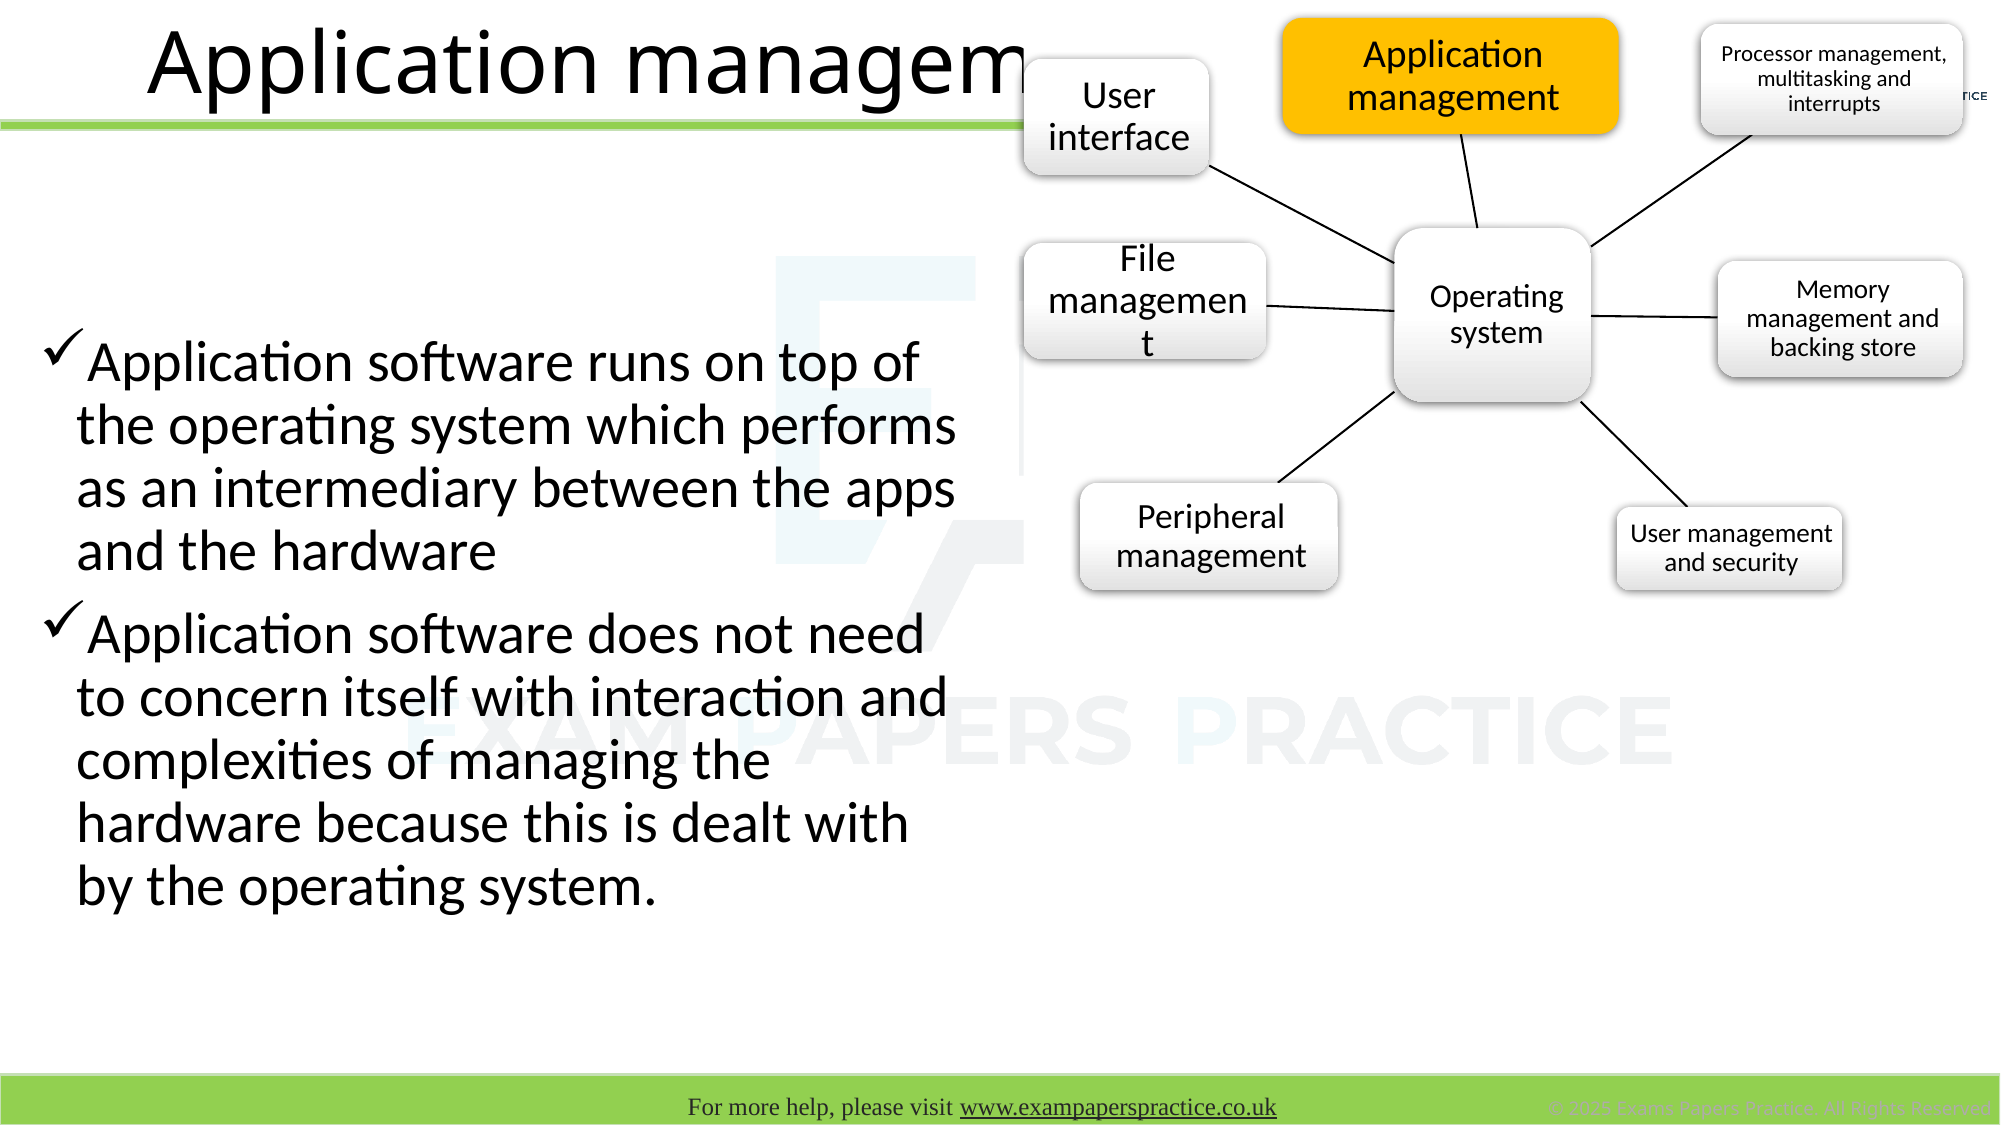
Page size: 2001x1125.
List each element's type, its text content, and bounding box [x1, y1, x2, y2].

title Application management [132, 11, 1023, 121]
list Application software runs on top of the operating system which performs as an intermediary between the apps and the hardware Application software does not need to concern itself with interaction and complexities of managing the hardware because this is dealt with by the operating system. [24, 324, 977, 1038]
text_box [1023, 11, 1964, 591]
